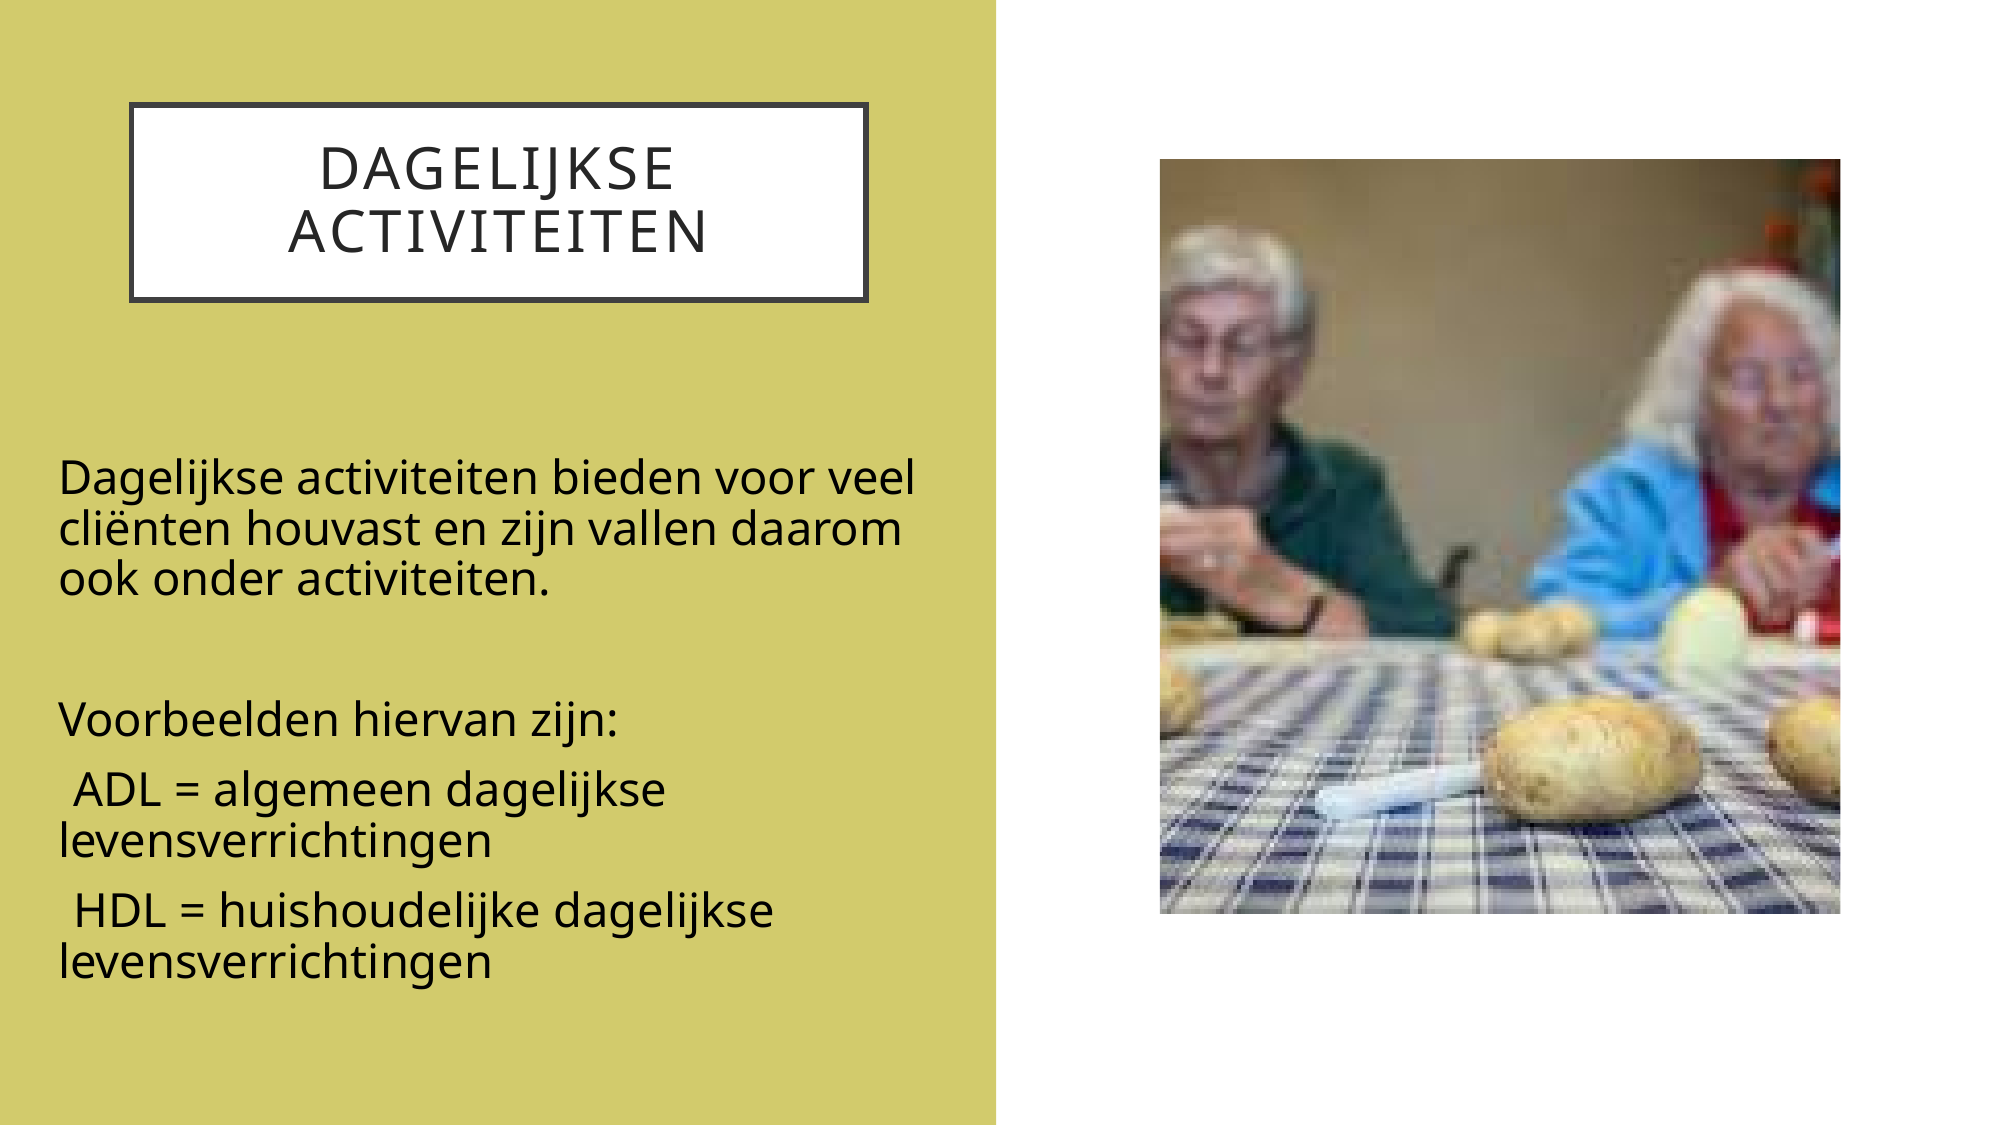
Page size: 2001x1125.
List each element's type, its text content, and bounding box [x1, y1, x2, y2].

picture [1159, 159, 1841, 914]
text_box [1127, 131, 1869, 942]
text_box [0, 0, 997, 1125]
title Dagelijkse activiteiten [129, 102, 869, 299]
text_box Dagelijkse activiteiten bieden voor veel cliënten houvast en zijn vallen daarom ook onder activiteiten. Voorbeelden hiervan zijn: ADL = algemeen dagelijkse levensverrichtingen HDL = huishoudelijke dagelijkse levensverrichtingen [43, 299, 1004, 1000]
text_box [1103, 104, 1896, 969]
